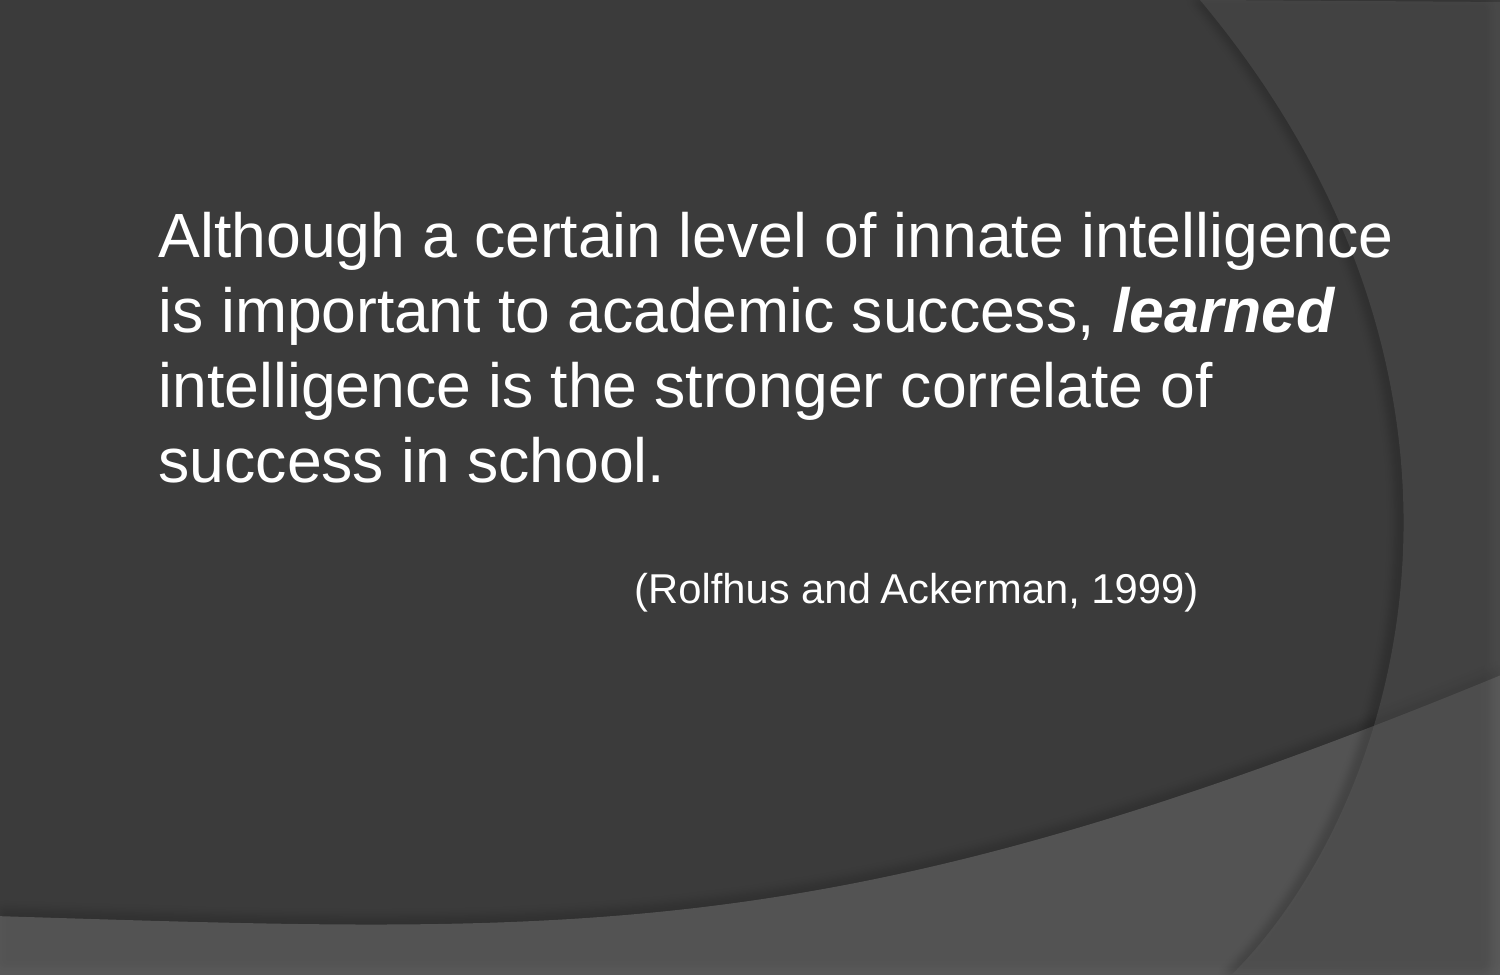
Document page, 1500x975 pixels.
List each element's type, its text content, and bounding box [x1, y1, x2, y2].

list Although a certain level of innate intelligence is important to academic success, learned intelligence is the stronger correlate of success in school. (Rolfhus and Ackerman, 1999) [74, 187, 1426, 856]
